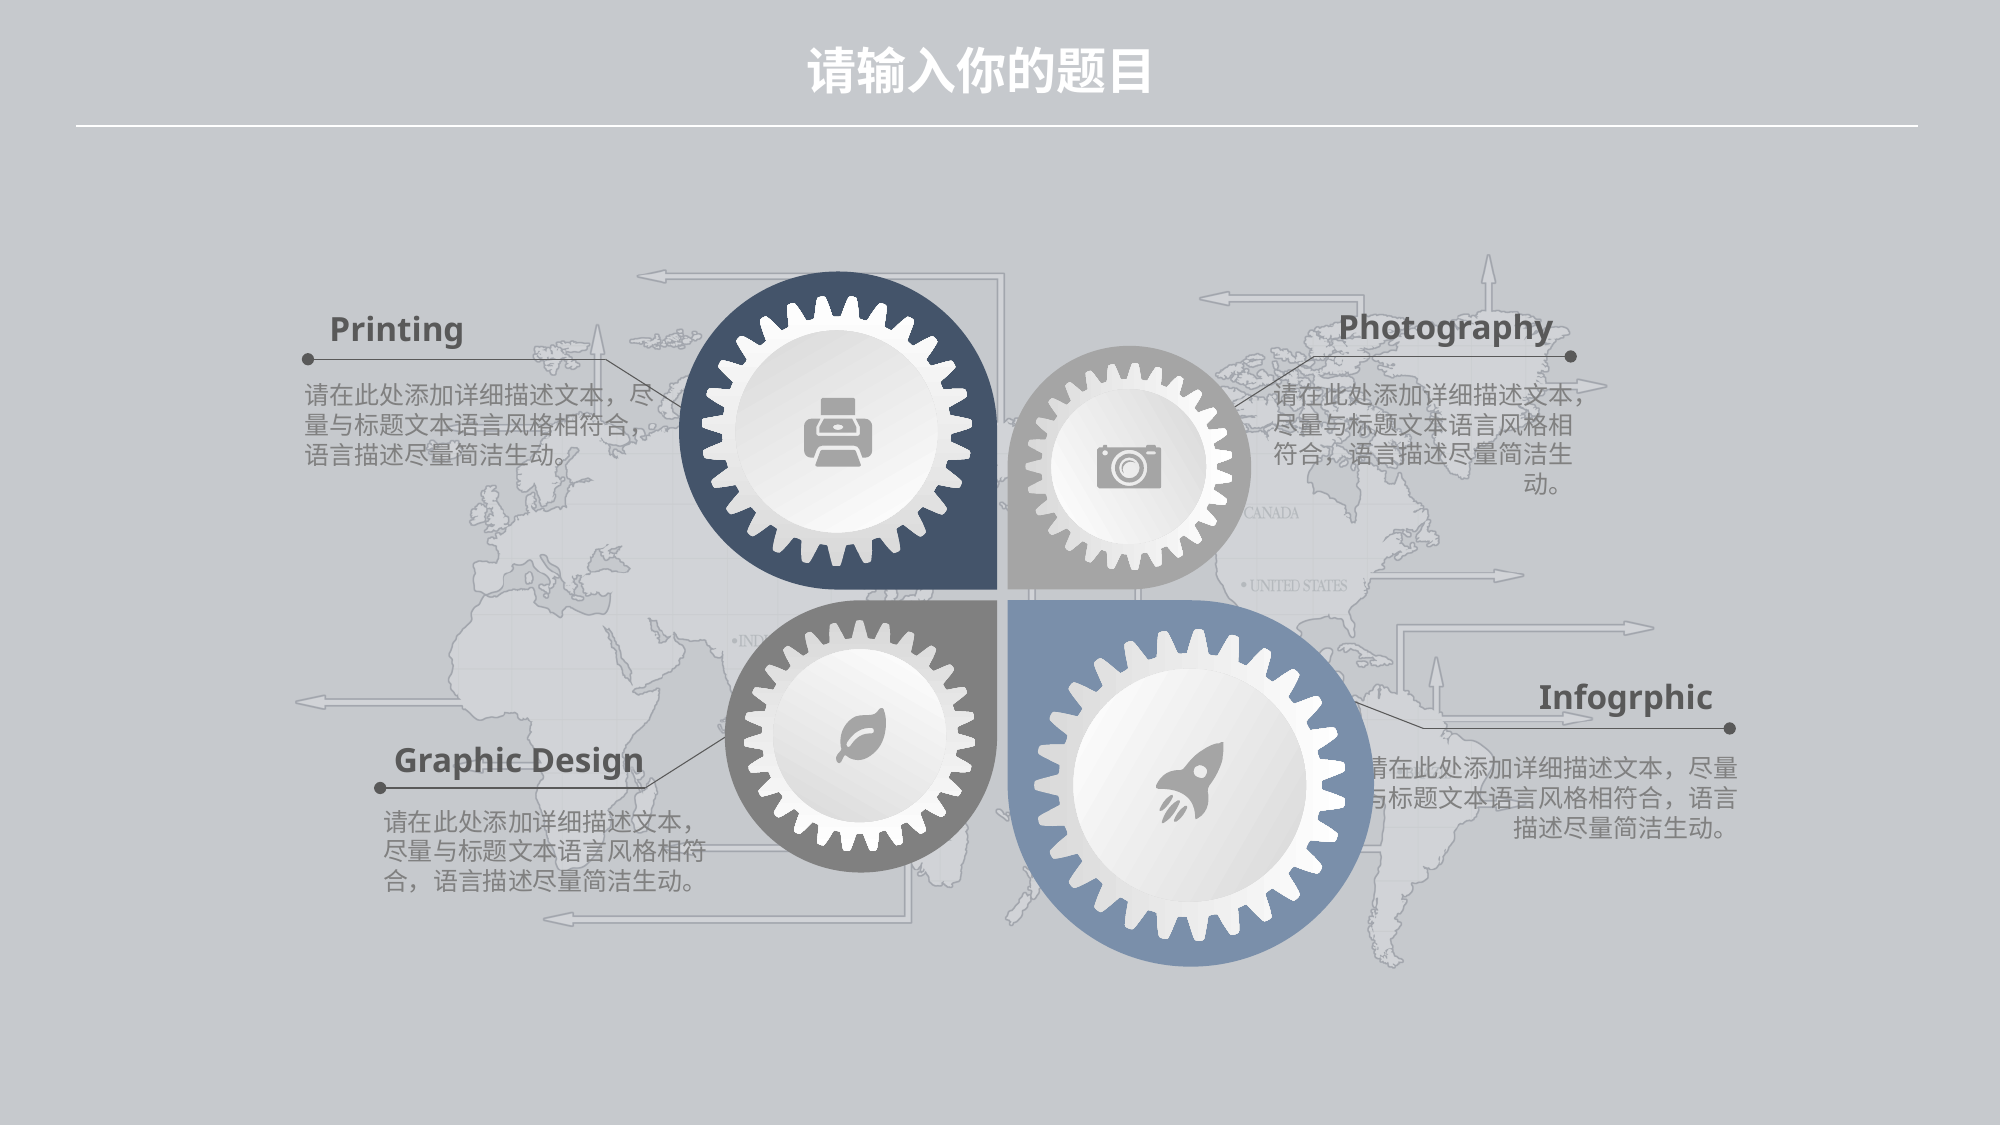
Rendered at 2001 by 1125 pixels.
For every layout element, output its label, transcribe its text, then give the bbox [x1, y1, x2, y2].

text_box 请在此处添加详细描述文本，尽量与标题文本语言风格相符合，语言描述尽量简洁生动。 [304, 379, 662, 470]
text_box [307, 359, 678, 411]
text_box 请在此处添加详细描述文本，尽量与标题文本语言风格相符合，语言描述尽量简洁生动。 [1375, 752, 1739, 843]
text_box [678, 271, 998, 590]
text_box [1007, 345, 1252, 590]
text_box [724, 600, 998, 873]
text_box 请在此处添加详细描述文本，尽量与标题文本语言风格相符合，语言描述尽量简洁生动。 [383, 805, 713, 896]
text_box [1252, 356, 1571, 409]
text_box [1375, 695, 1730, 729]
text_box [1007, 600, 1375, 967]
text_box Photography [1277, 306, 1554, 347]
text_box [380, 736, 724, 788]
text_box Infogrphic [1437, 675, 1714, 695]
text_box 请在此处添加详细描述文本，尽量与标题文本语言风格相符合，语言描述尽量简洁生动。 [1252, 379, 1574, 500]
text_box Printing [329, 308, 606, 349]
